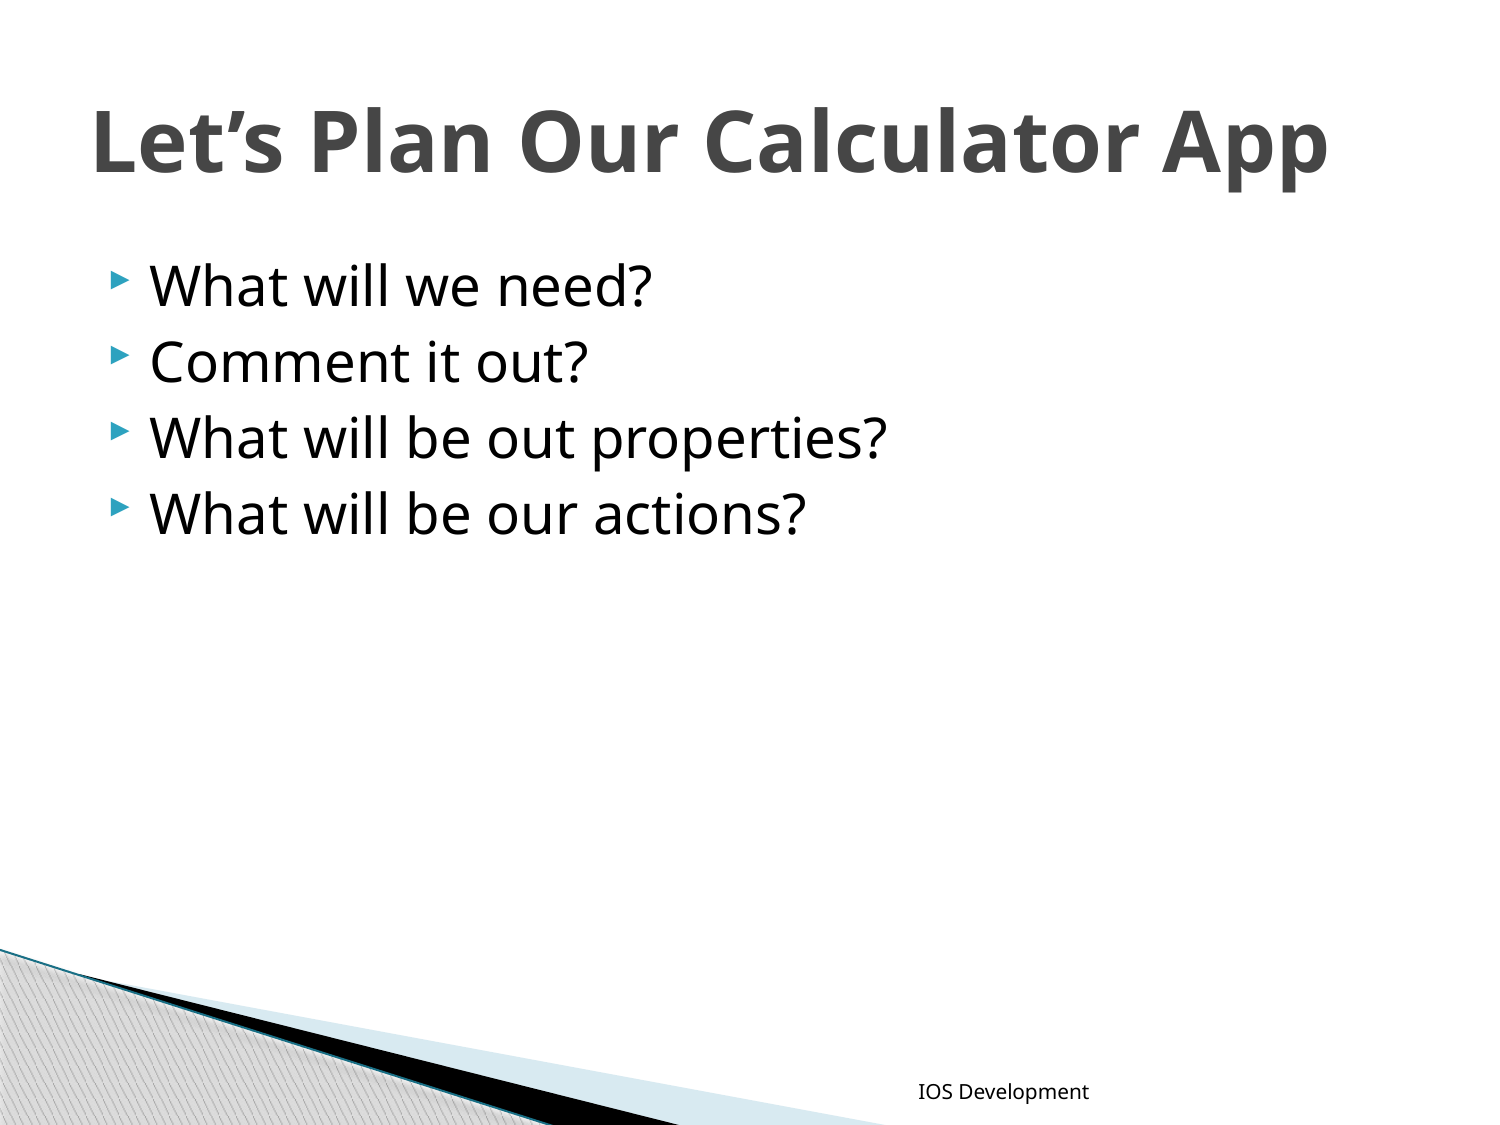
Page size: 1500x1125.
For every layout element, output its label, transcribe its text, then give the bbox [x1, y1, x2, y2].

list What will we need? Comment it out? What will be out properties? What will be our actions? [75, 243, 1425, 986]
title Let’s Plan Our Calculator App [75, 45, 1425, 233]
footer IOS Development [718, 1051, 1105, 1112]
